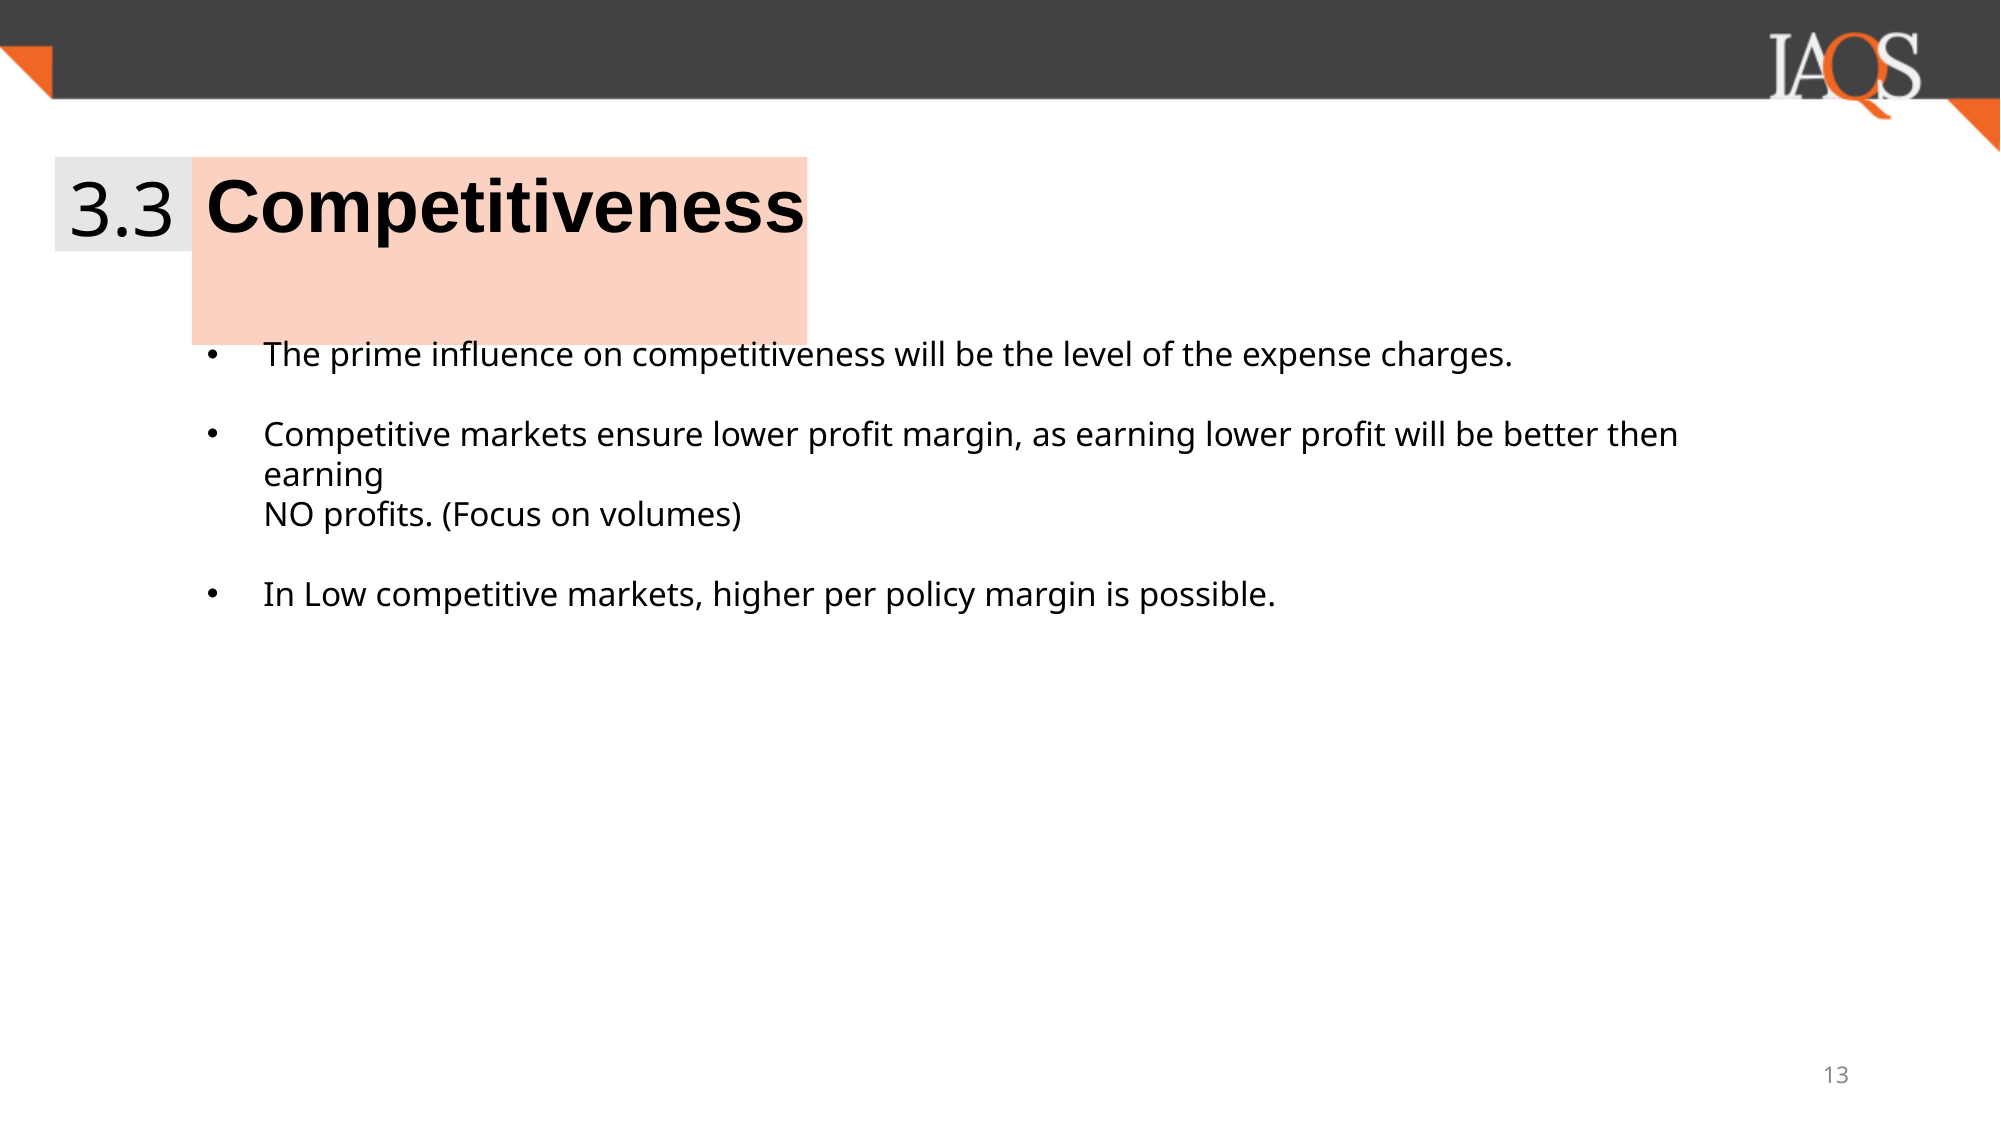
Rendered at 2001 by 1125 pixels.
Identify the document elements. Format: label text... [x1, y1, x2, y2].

title Competitiveness [191, 157, 808, 346]
slide_number ‹#› [1820, 1057, 1857, 1125]
text_box The prime influence on competitiveness will be the level of the expense charges. Competitive markets ensure lower profit margin, as earning lower profit will be better then earning NO profits. (Focus on volumes) In Low competitive markets, higher per policy margin is possible. [204, 331, 1719, 614]
text_box 3.3 [54, 156, 192, 252]
picture [0, 0, 2000, 152]
